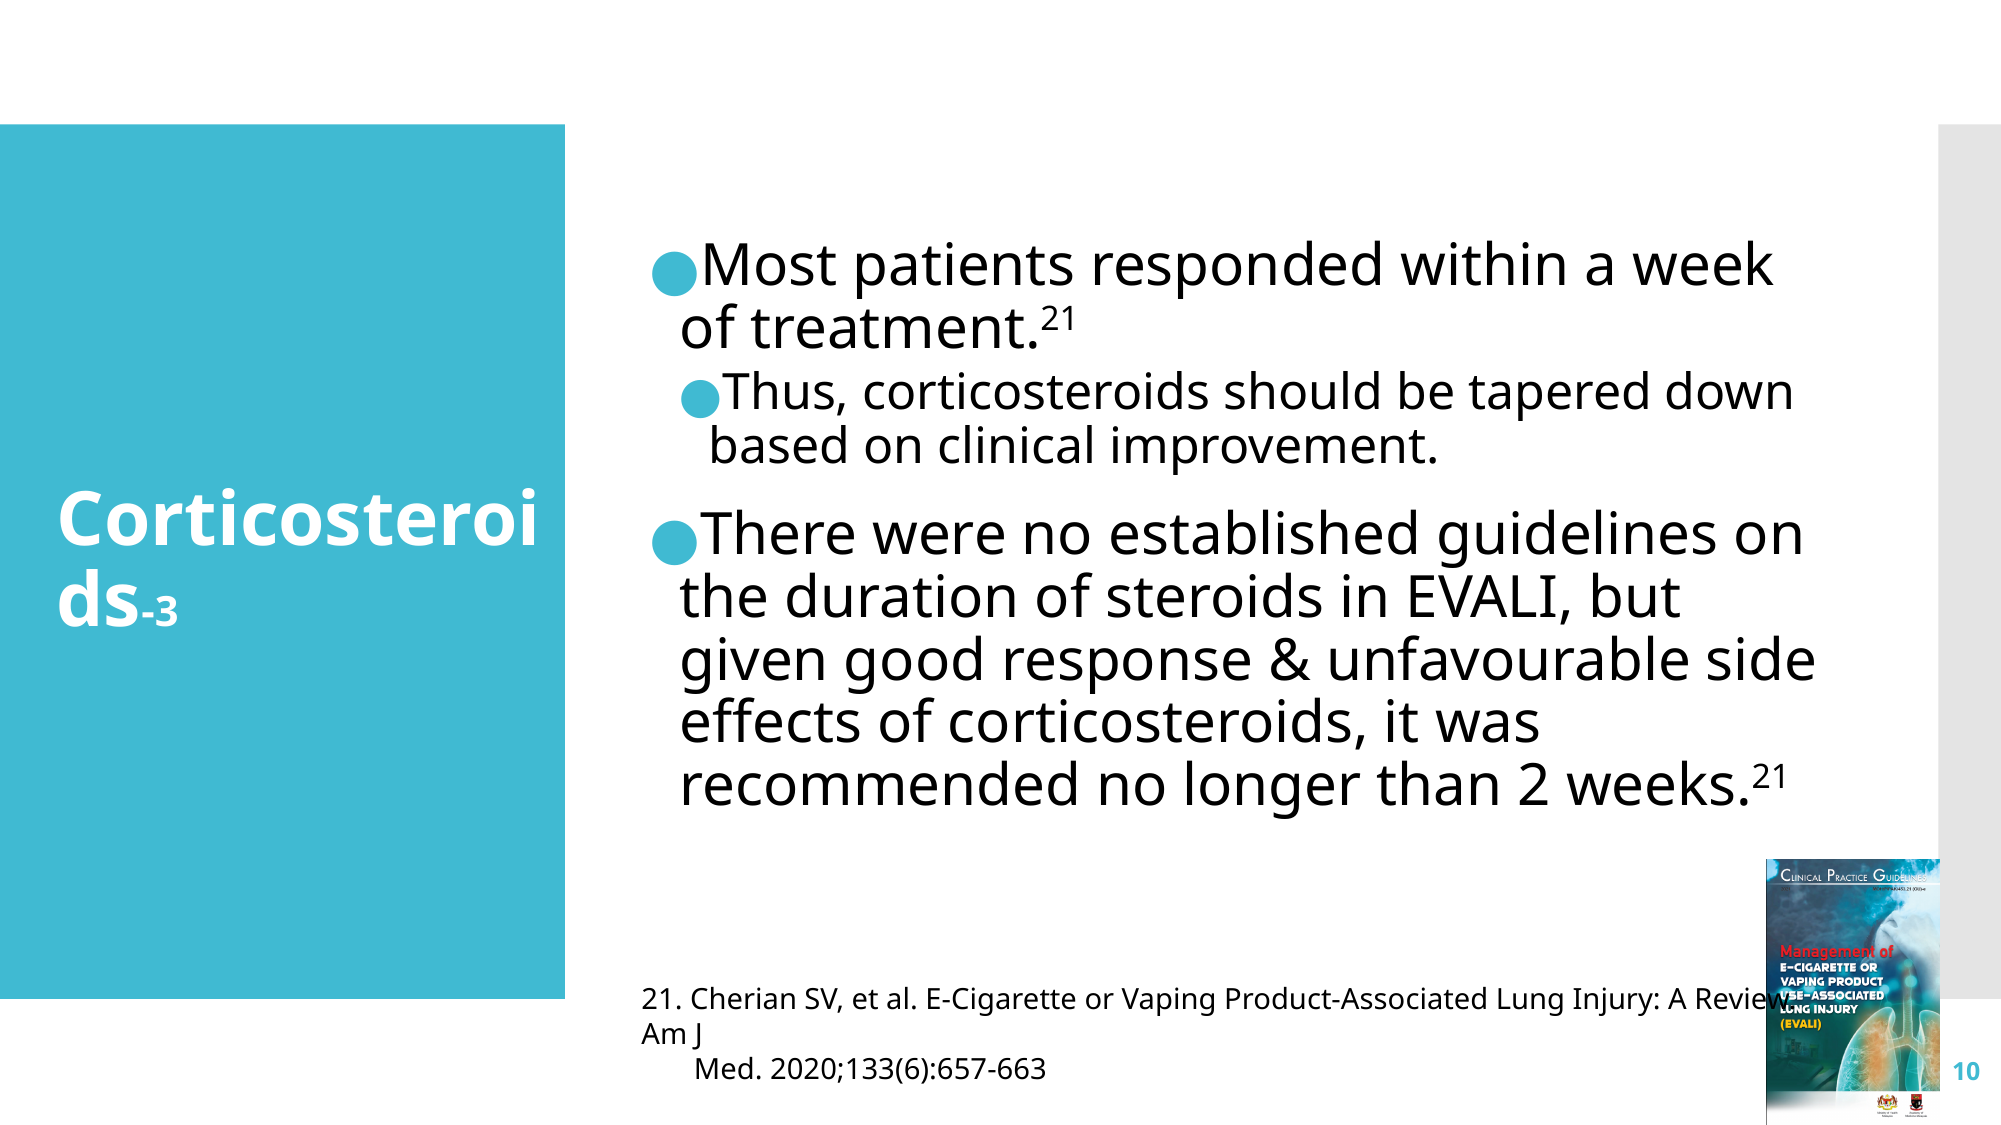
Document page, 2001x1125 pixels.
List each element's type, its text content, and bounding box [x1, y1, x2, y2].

picture [1766, 858, 1777, 879]
slide_number ‹#› [1944, 1042, 1996, 1103]
picture [1766, 858, 1940, 1125]
list Most patients responded within a week of treatment.21 Thus, corticosteroids should be tapered down based on clinical improvement. There were no established guidelines on the duration of steroids in EVALI, but given good response & unfavourable side effects of corticosteroids, it was recommended no longer than 2 weeks.21 [634, 141, 1835, 965]
title Corticosteroids-3 [41, 184, 579, 940]
text_box 21. Cherian SV, et al. E-Cigarette or Vaping Product-Associated Lung Injury: A Review. Am J Med. 2020;133(6):657-663 [597, 965, 1761, 1100]
